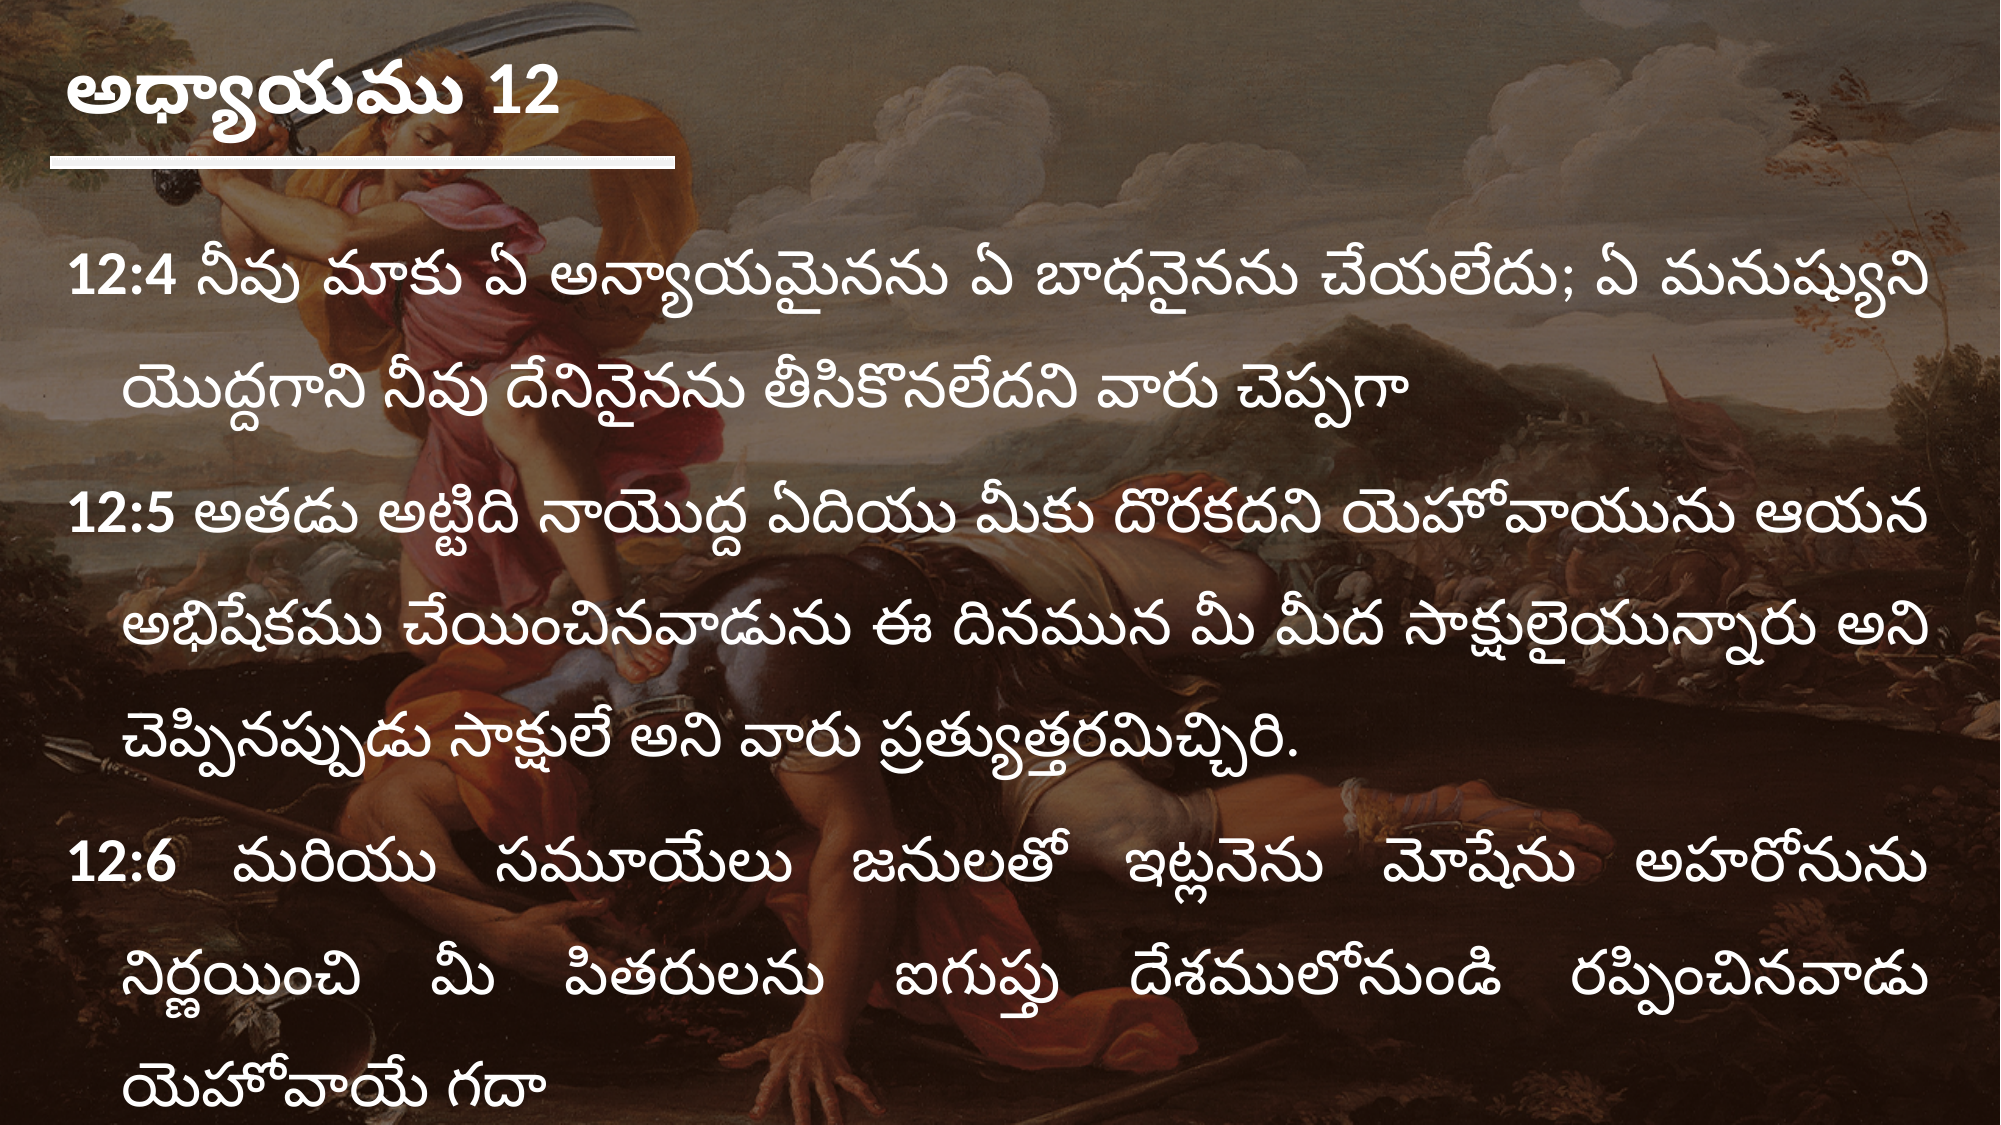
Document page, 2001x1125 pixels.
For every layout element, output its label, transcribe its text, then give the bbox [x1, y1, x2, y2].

title అధ్యాయము 12 [50, 0, 1925, 167]
picture [0, 0, 2000, 1125]
list 12:4 నీవు మాకు ఏ అన్యాయమైనను ఏ బాధనైనను చేయలేదు; ఏ మనుష్యుని యొద్దగాని నీవు దేనినైనను తీసికొనలేదని వారు చెప్పగా 12:5 అతడు అట్టిది నాయొద్ద ఏదియు మీకు దొరకదని యెహోవాయును ఆయన అభిషేకము చేయించినవాడును ఈ దినమున మీ మీద సాక్షులైయున్నారు అని చెప్పినప్పుడు సాక్షులే అని వారు ప్రత్యుత్తరమిచ్చిరి. 12:6 మరియు సమూయేలు జనులతో ఇట్లనెను మోషేను అహరోనును నిర్ణయించి మీ పితరులను ఐగుప్తు దేశములోనుండి రప్పించినవాడు యెహోవాయే గదా [50, 187, 1946, 1063]
